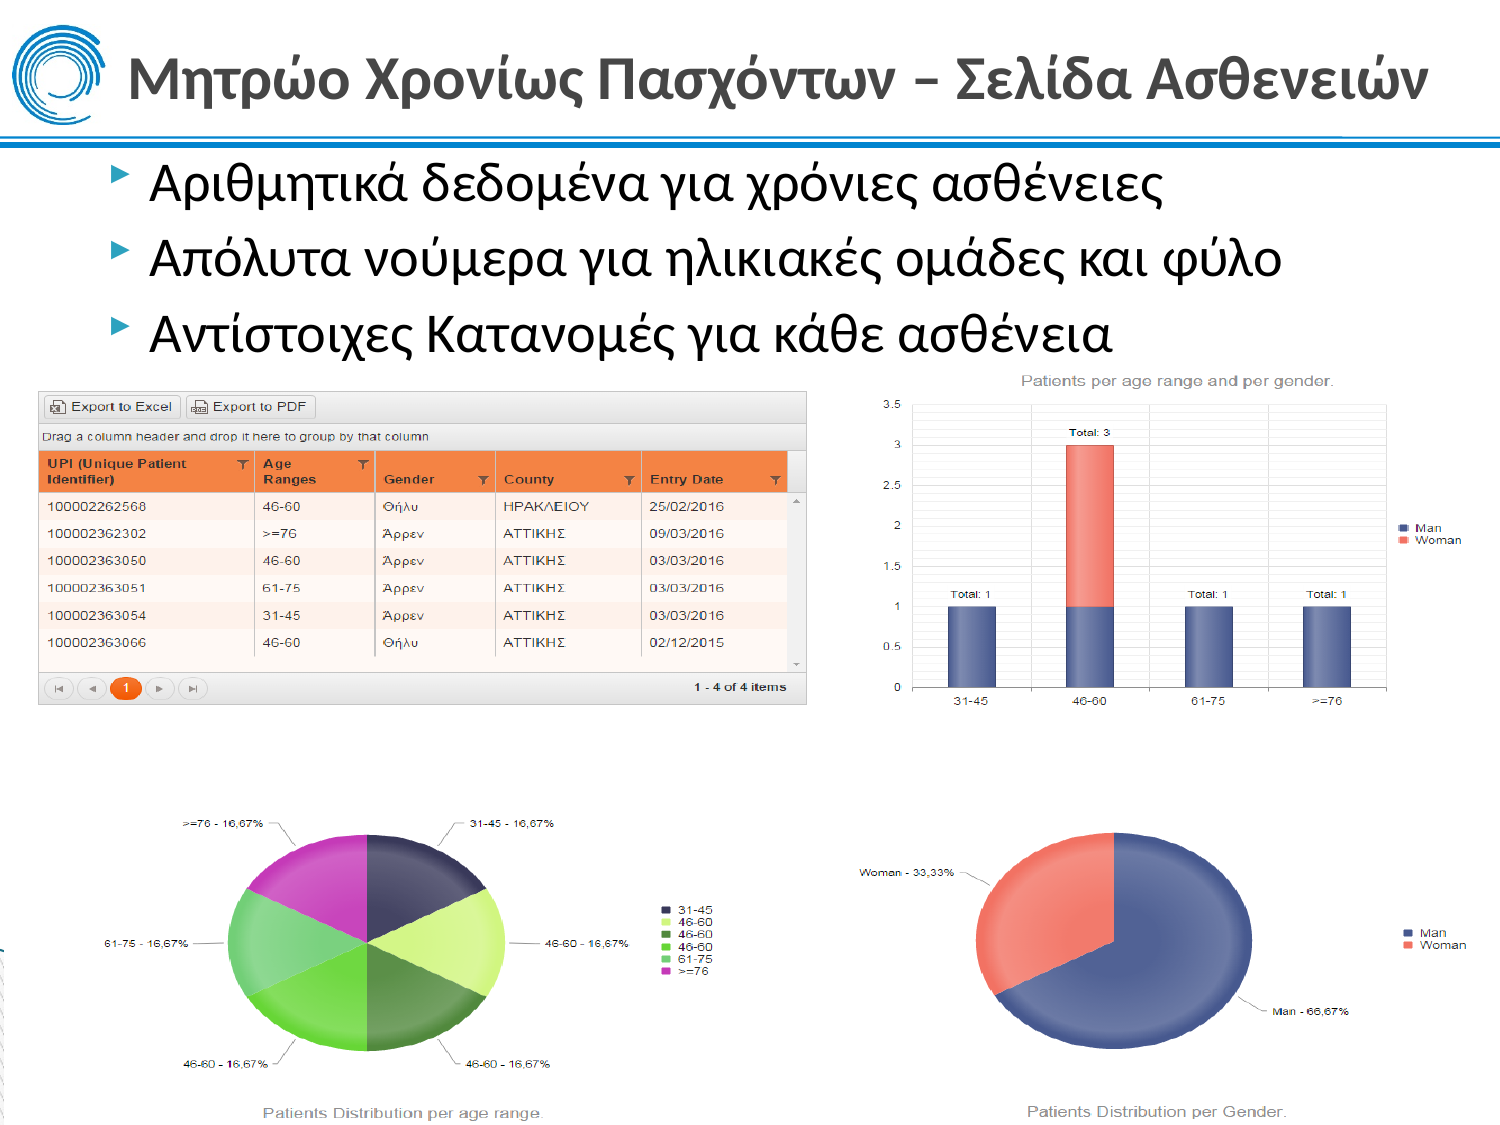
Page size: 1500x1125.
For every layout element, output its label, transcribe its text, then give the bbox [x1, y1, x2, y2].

title Μητρώο Χρονίως Πασχόντων – Σελίδα Ασθενειών [112, 12, 1471, 138]
picture [3, 361, 1490, 1125]
picture [12, 24, 112, 125]
list Αριθμητικά δεδομένα για χρόνιες ασθένειες Απόλυτα νούμερα για ηλικιακές ομάδες και φύλο Αντίστοιχες Κατανομές για κάθε ασθένεια [74, 136, 1426, 361]
